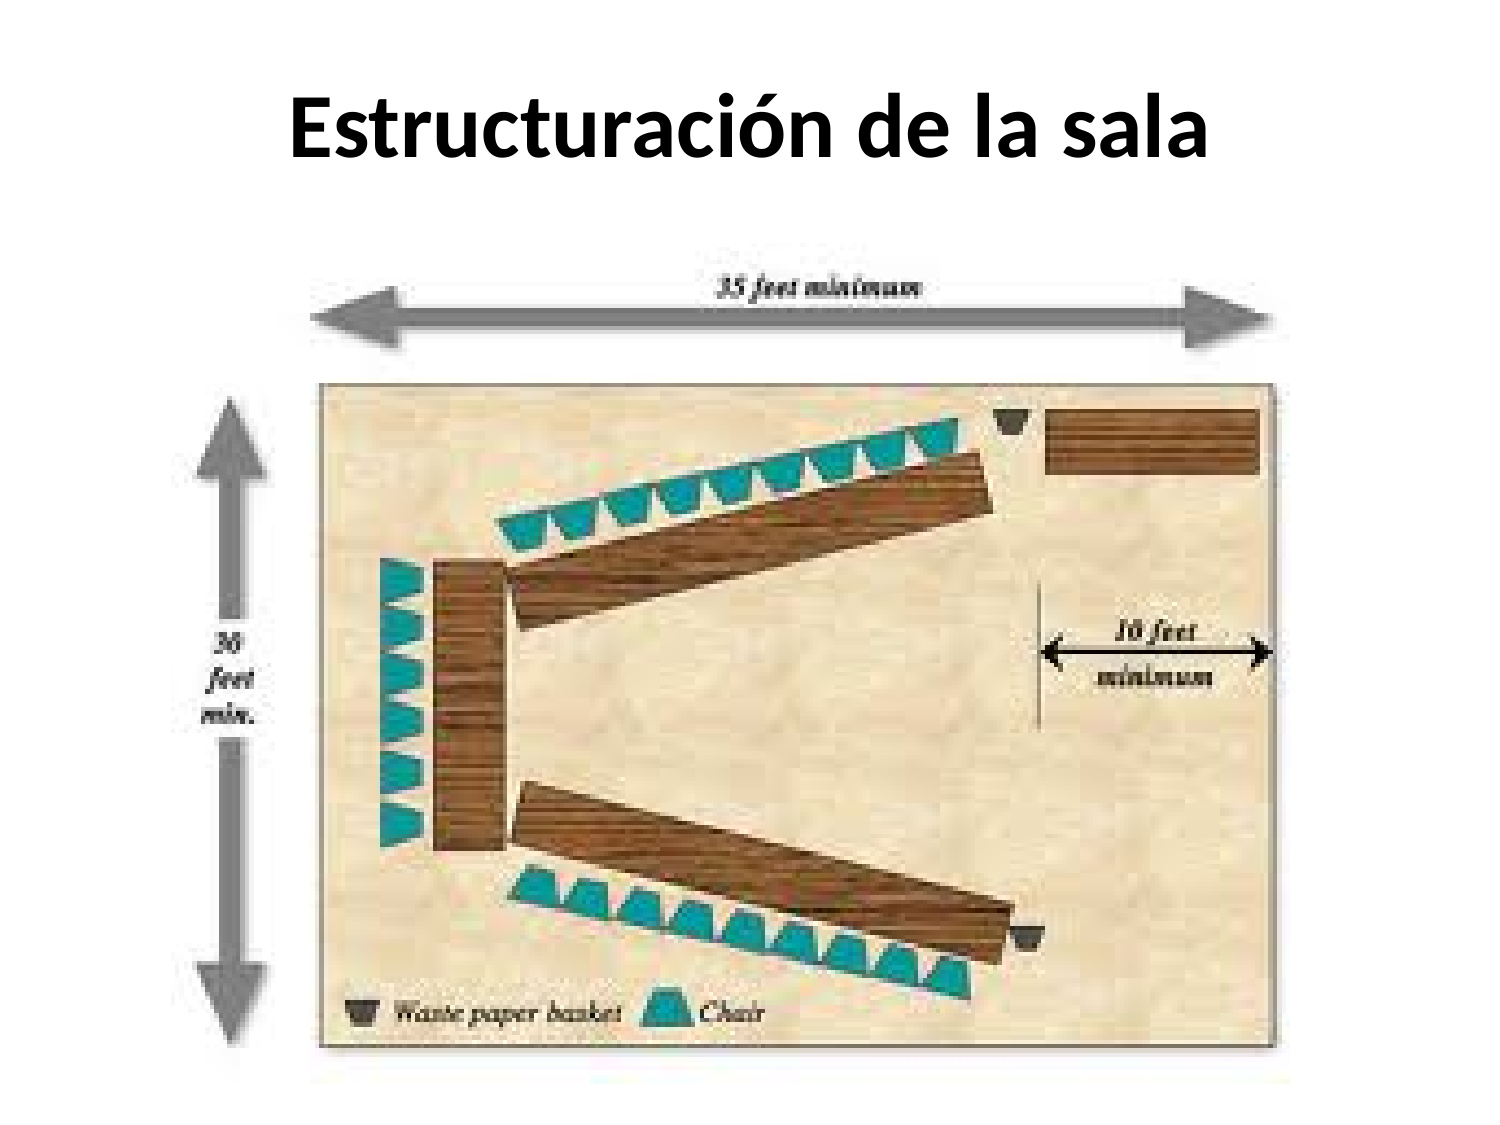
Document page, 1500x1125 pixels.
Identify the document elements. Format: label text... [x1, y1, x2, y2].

picture [170, 243, 1318, 1084]
title Estructuración de la sala [74, 44, 1426, 197]
